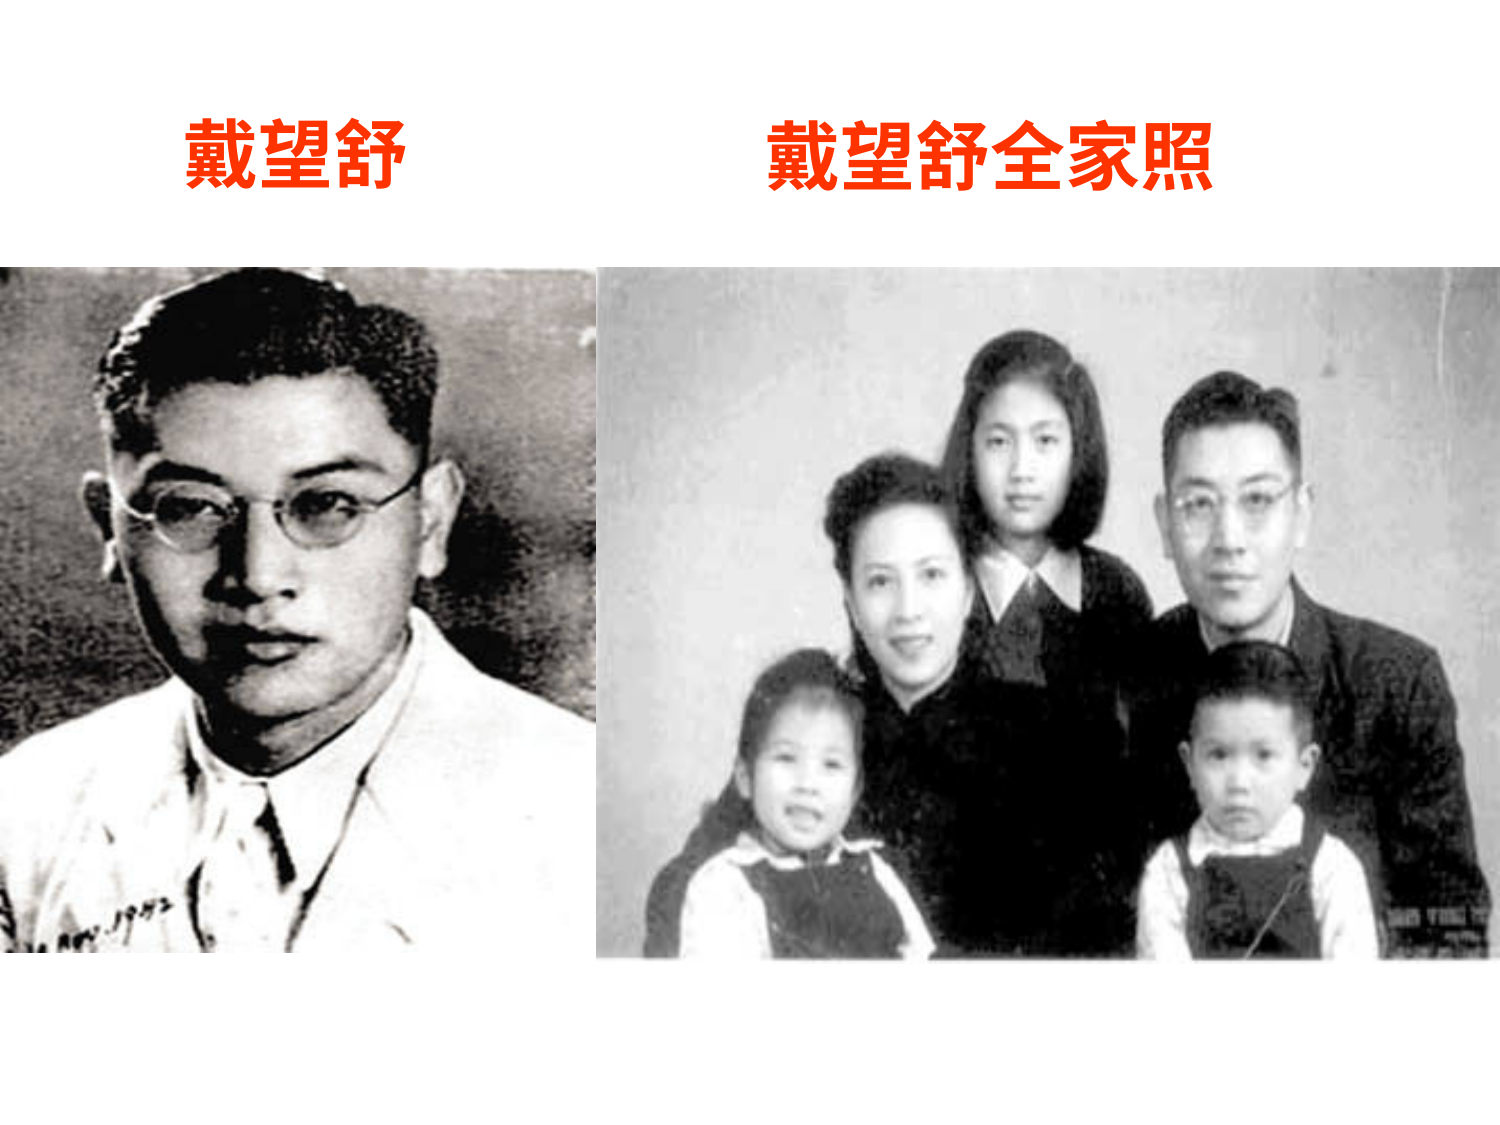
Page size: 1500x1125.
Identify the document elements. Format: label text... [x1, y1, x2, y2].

text_box 戴望舒全家照 [750, 101, 1231, 207]
text_box 戴望舒 [168, 99, 424, 205]
picture [0, 266, 1500, 965]
